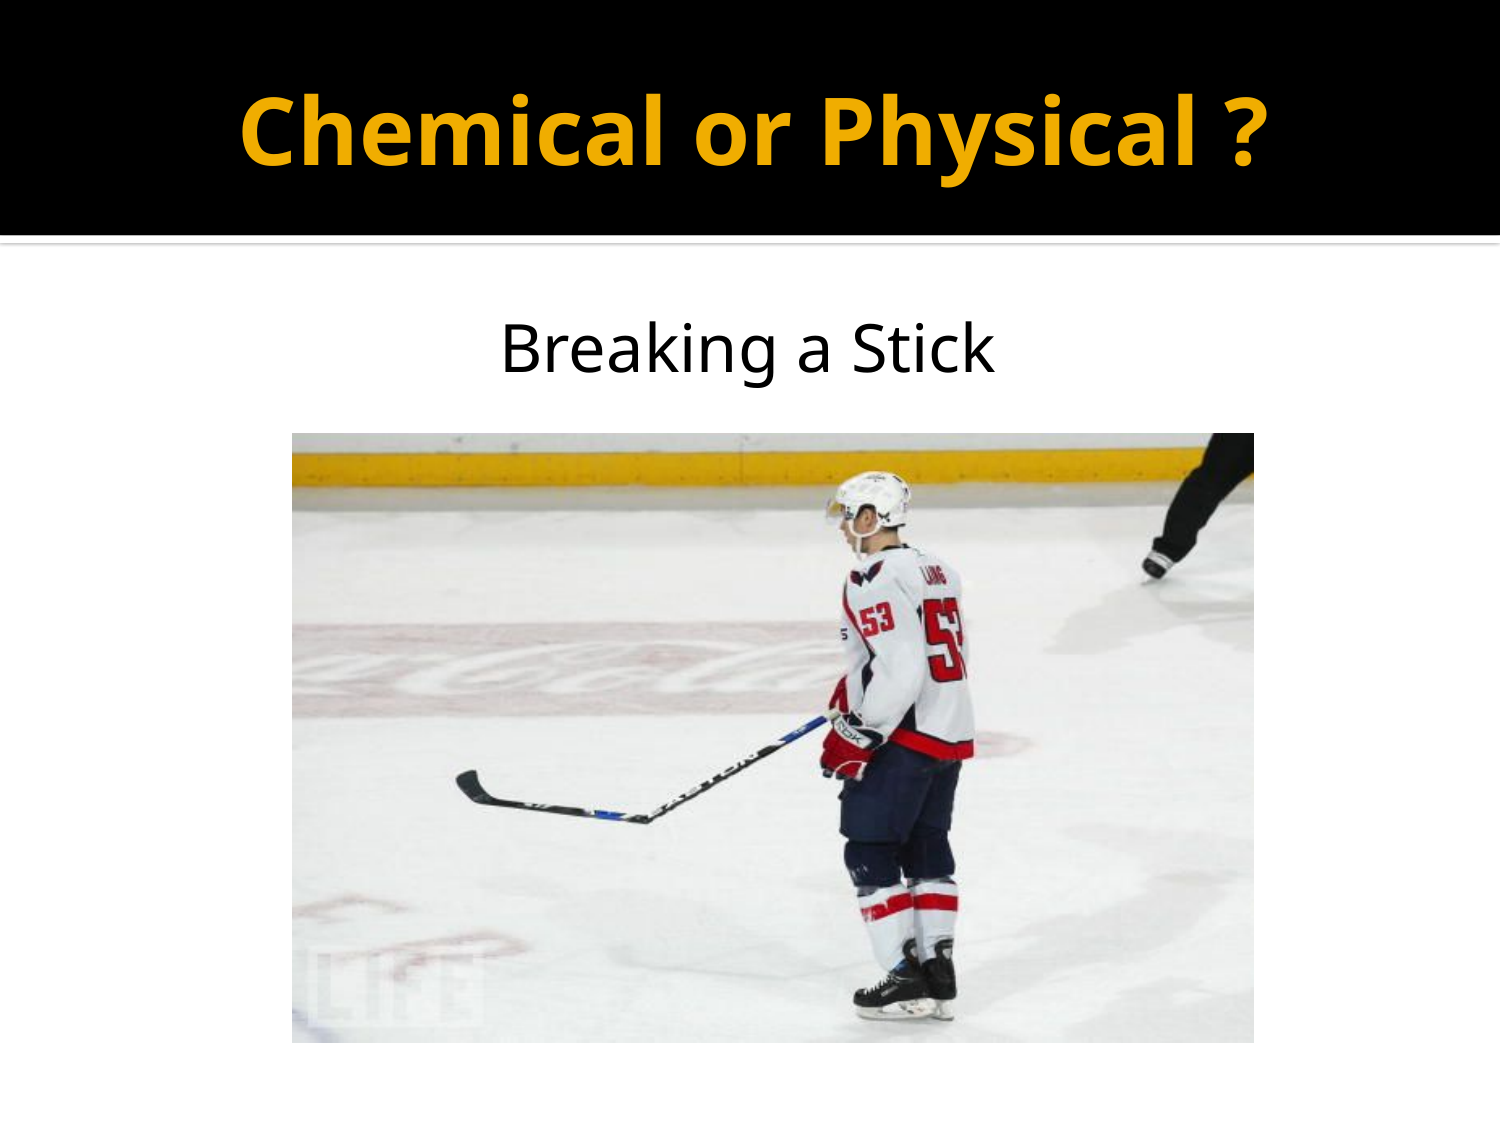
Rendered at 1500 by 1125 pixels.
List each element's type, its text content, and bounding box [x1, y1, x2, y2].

title Chemical or Physical ? [75, 25, 1425, 231]
list Breaking a Stick [75, 291, 1425, 1050]
picture [292, 433, 1254, 1043]
